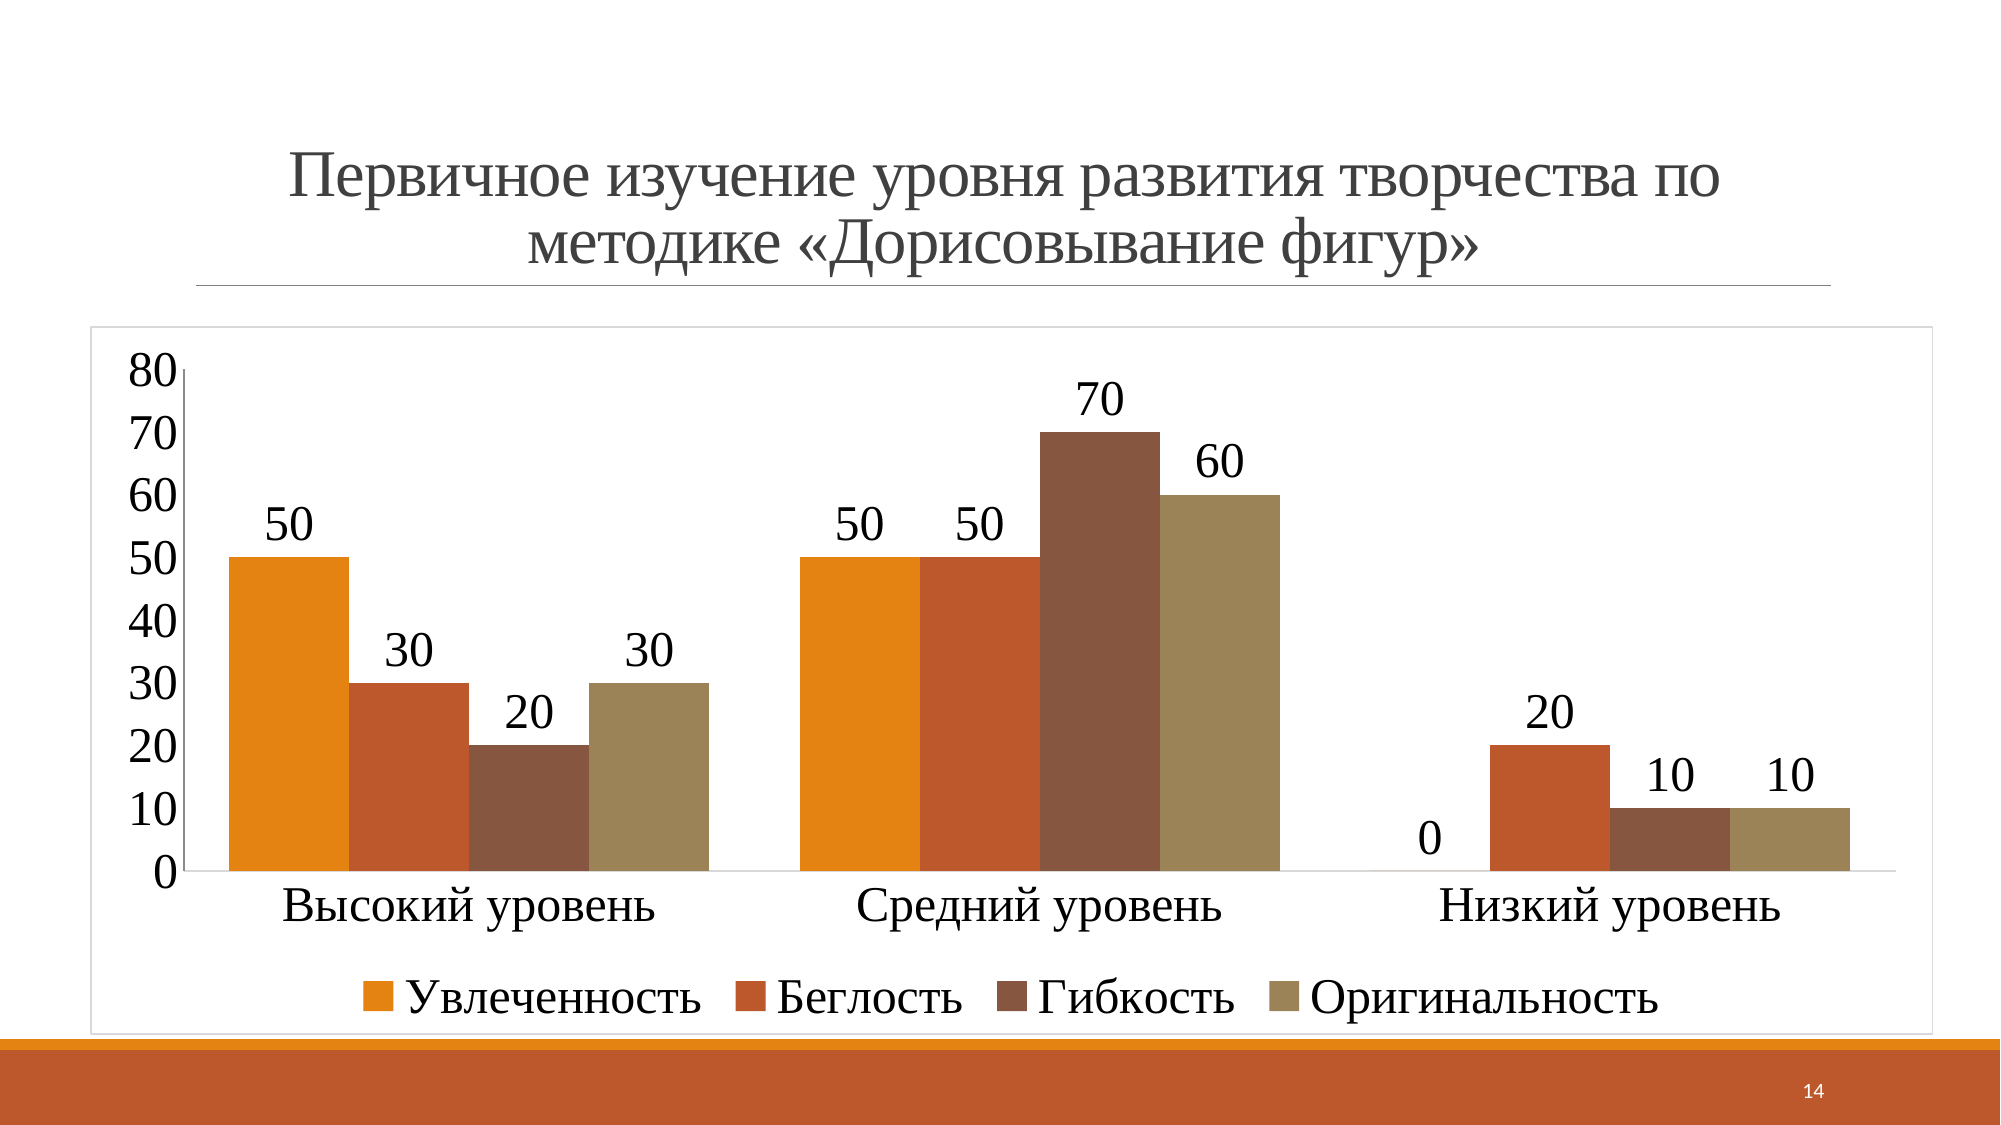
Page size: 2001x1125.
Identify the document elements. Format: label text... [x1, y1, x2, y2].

chart [89, 325, 1934, 1036]
slide_number 14 [1624, 1059, 1840, 1120]
title Первичное изучение уровня развития творчества по методике «Дорисовывание фигур» [180, 47, 1830, 285]
